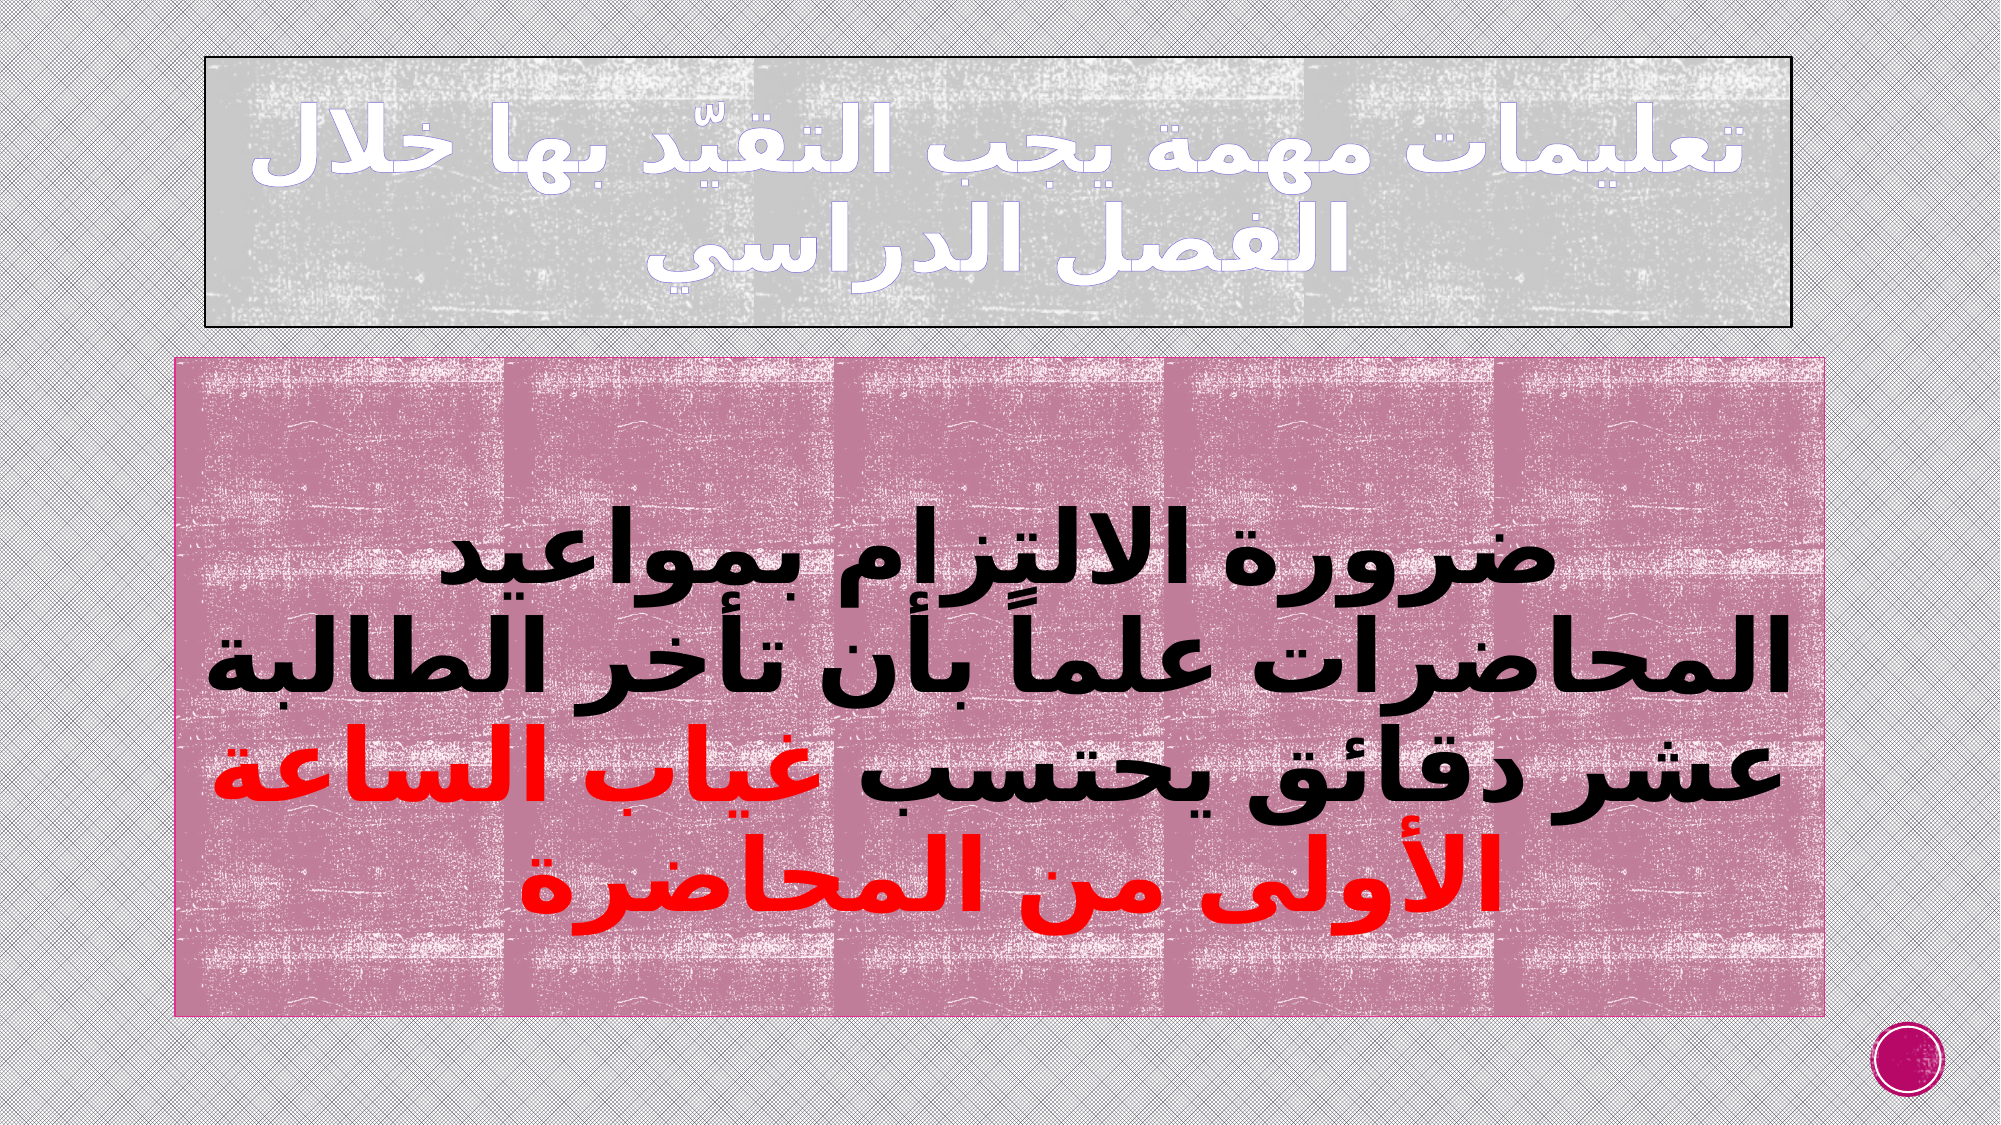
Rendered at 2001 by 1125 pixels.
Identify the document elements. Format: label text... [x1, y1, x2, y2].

list ضرورة الالتزام بمواعيد المحاضرات علماً بأن تأخر الطالبة عشر دقائق يحتسب غياب الساعة الأولى من المحاضرة [174, 357, 1825, 1017]
title تعليمات مهمة يجب التقيّد بها خلال الفصل الدراسي [204, 56, 1793, 328]
